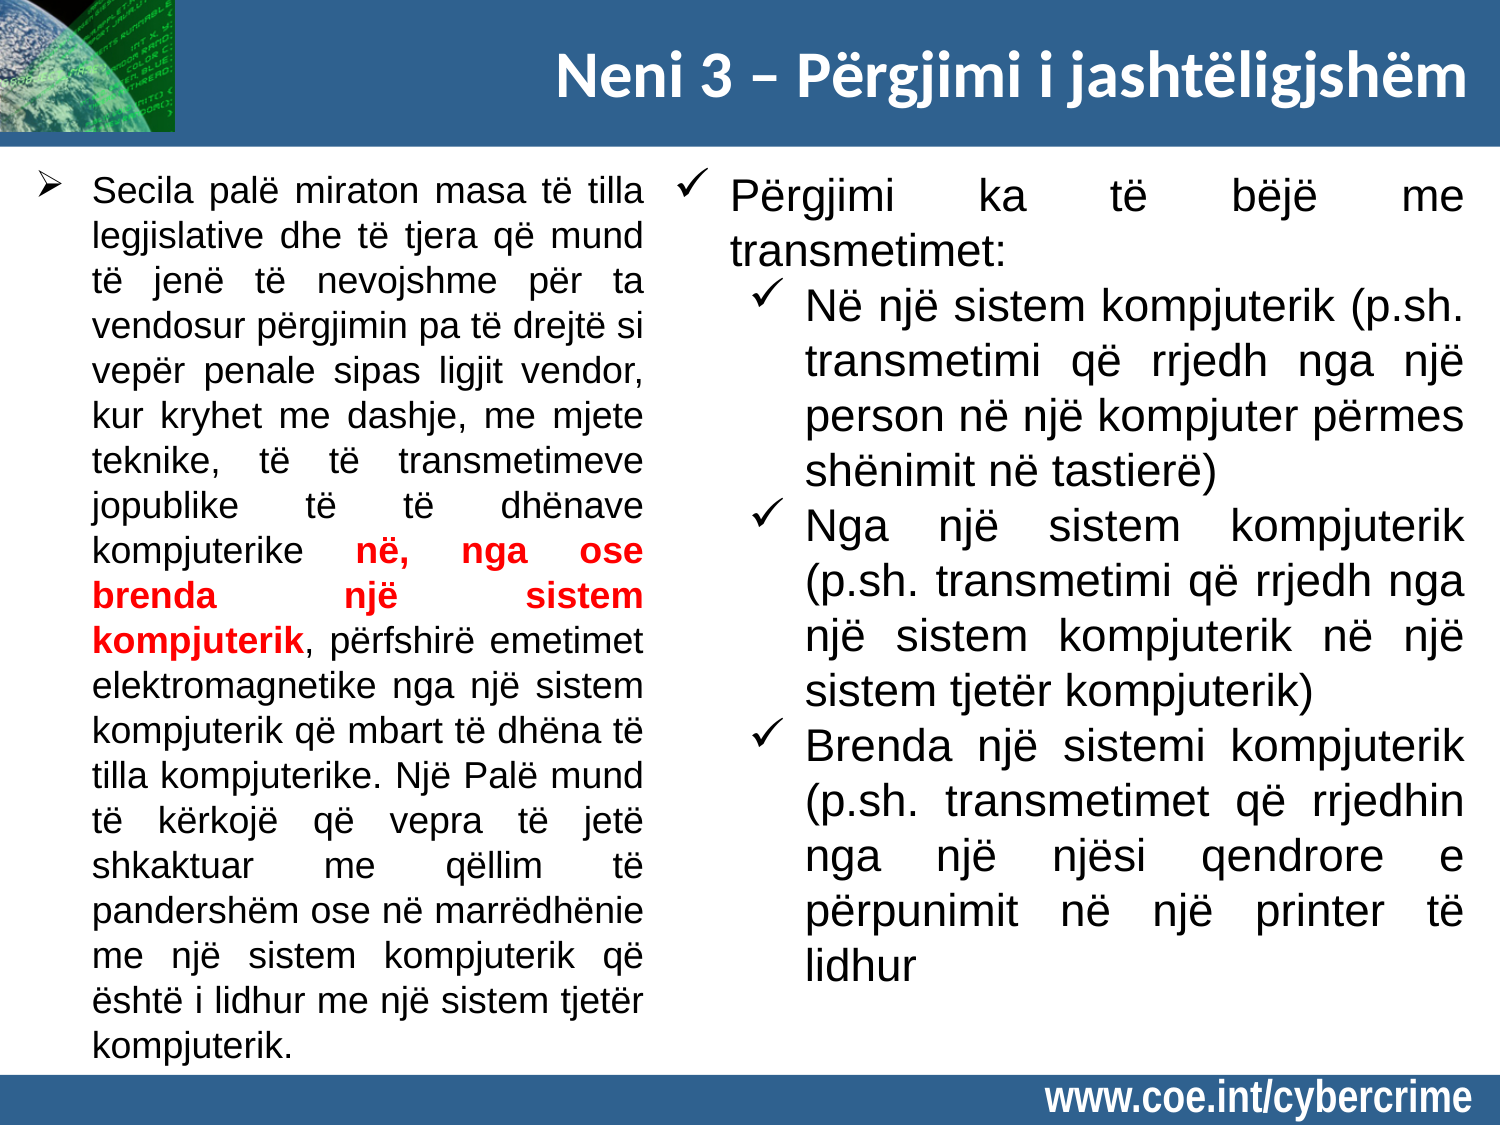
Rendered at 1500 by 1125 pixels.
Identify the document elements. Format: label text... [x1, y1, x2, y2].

text_box Secila palë miraton masa të tilla legjislative dhe të tjera që mund të jenë të nevojshme për ta vendosur përgjimin pa të drejtë si vepër penale sipas ligjit vendor, kur kryhet me dashje, me mjete teknike, të të transmetimeve jopublike të të dhënave kompjuterike në, nga ose brenda një sistem kompjuterik, përfshirë emetimet elektromagnetike nga një sistem kompjuterik që mbart të dhëna të tilla kompjuterike. Një Palë mund të kërkojë që vepra të jetë shkaktuar me qëllim të pandershëm ose në marrëdhënie me një sistem kompjuterik që është i lidhur me një sistem tjetër kompjuterik. [20, 158, 659, 1073]
text_box www.coe.int/cybercrime [1030, 1059, 1500, 1125]
text_box Neni 3 – Përgjimi i jashtëligjshëm [0, 0, 1500, 149]
text_box [0, 1073, 1030, 1125]
picture [0, 0, 175, 132]
text_box Përgjimi ka të bëjë me transmetimet: Në një sistem kompjuterik (p.sh. transmetimi që rrjedh nga një person në një kompjuter përmes shënimit në tastierë) Nga një sistem kompjuterik (p.sh. transmetimi që rrjedh nga një sistem kompjuterik në një sistem tjetër kompjuterik) Brenda një sistemi kompjuterik (p.sh. transmetimet që rrjedhin nga një njësi qendrore e përpunimit në një printer të lidhur [658, 158, 1480, 998]
